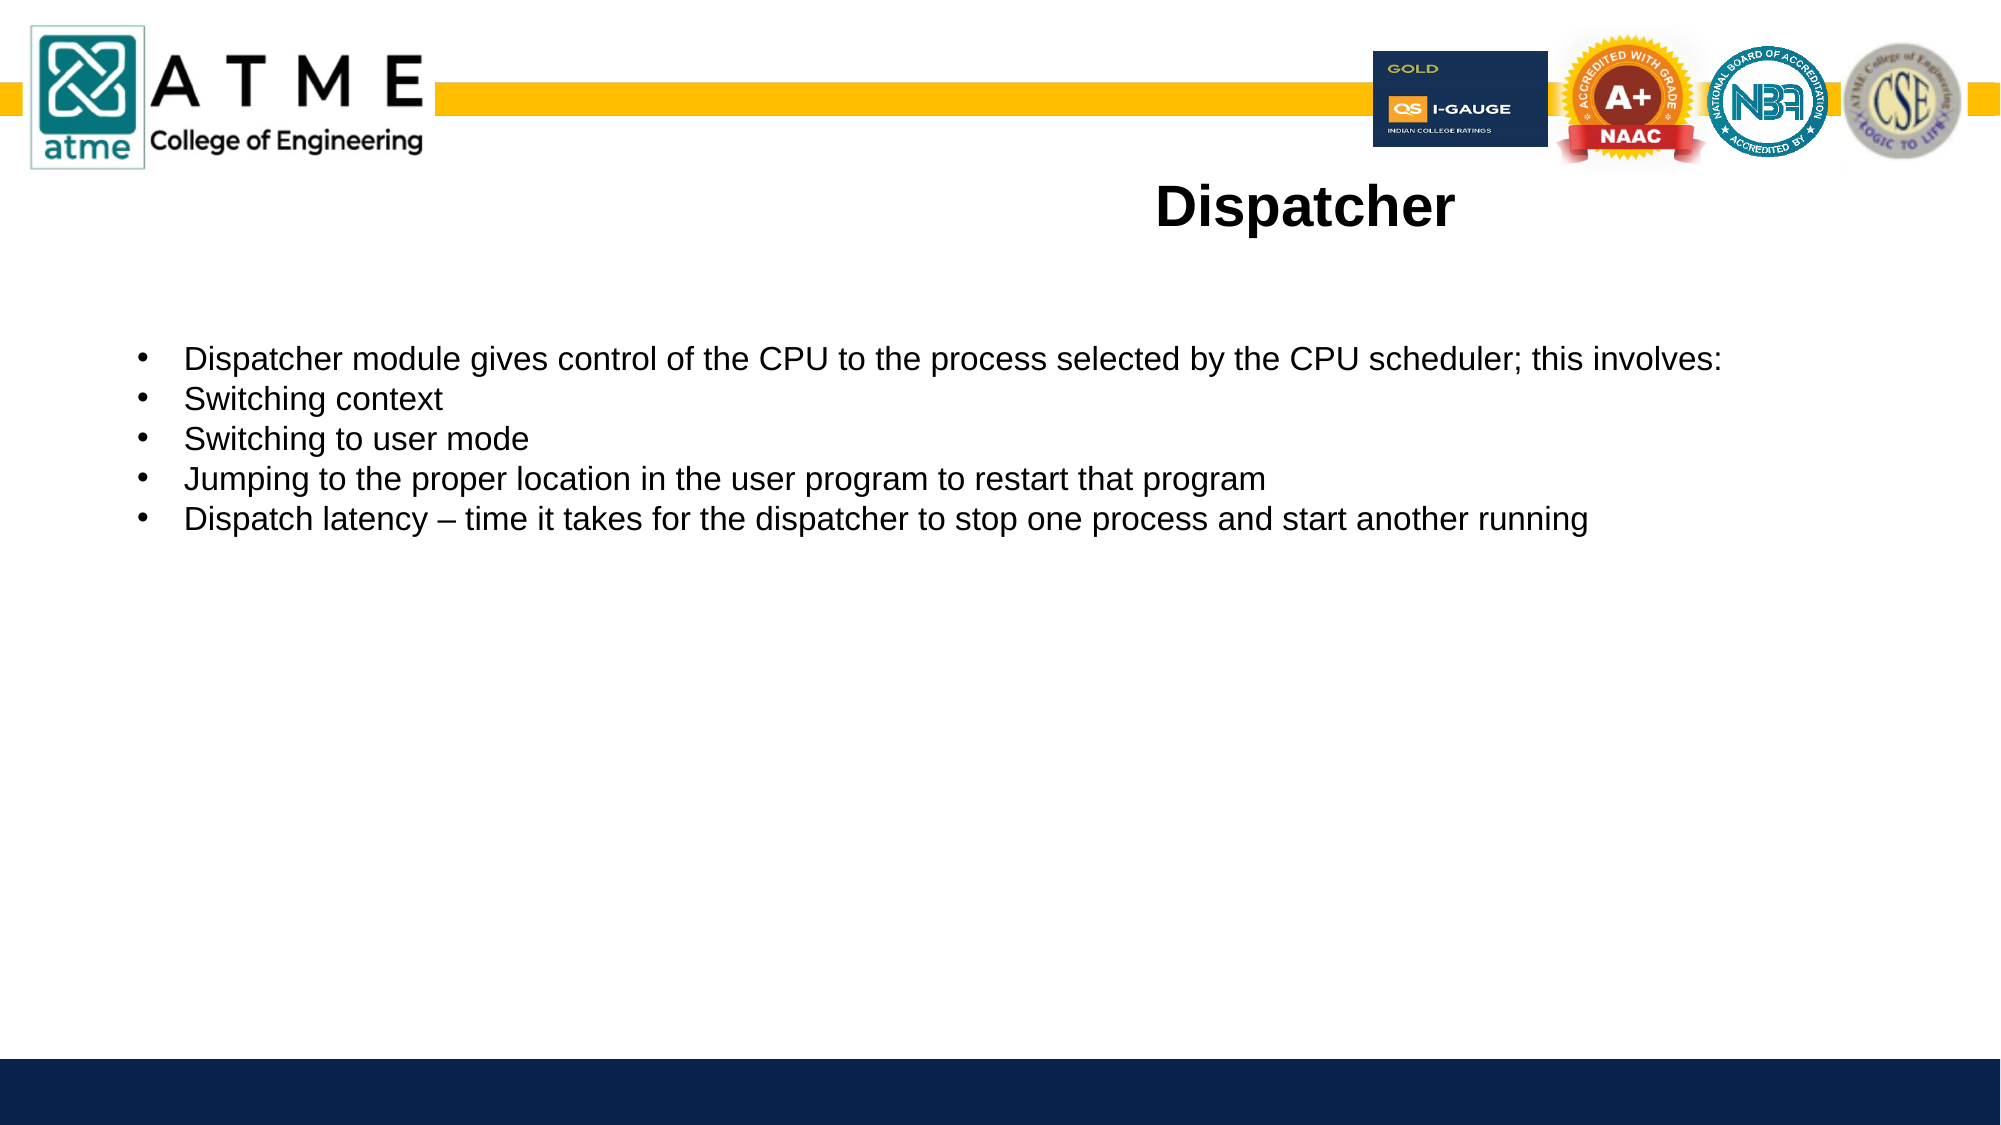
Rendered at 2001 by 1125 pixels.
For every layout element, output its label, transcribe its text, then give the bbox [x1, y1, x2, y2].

picture [0, 1059, 2001, 1125]
picture [1840, 26, 1968, 176]
picture [22, 15, 435, 178]
text_box Dispatcher module gives control of the CPU to the process selected by the CPU scheduler; this involves: Switching context Switching to user mode Jumping to the proper location in the user program to restart that program Dispatch latency – time it takes for the dispatcher to stop one process and start another running [122, 329, 1741, 545]
text_box Dispatcher [1140, 160, 1472, 246]
picture [1373, 20, 1828, 180]
